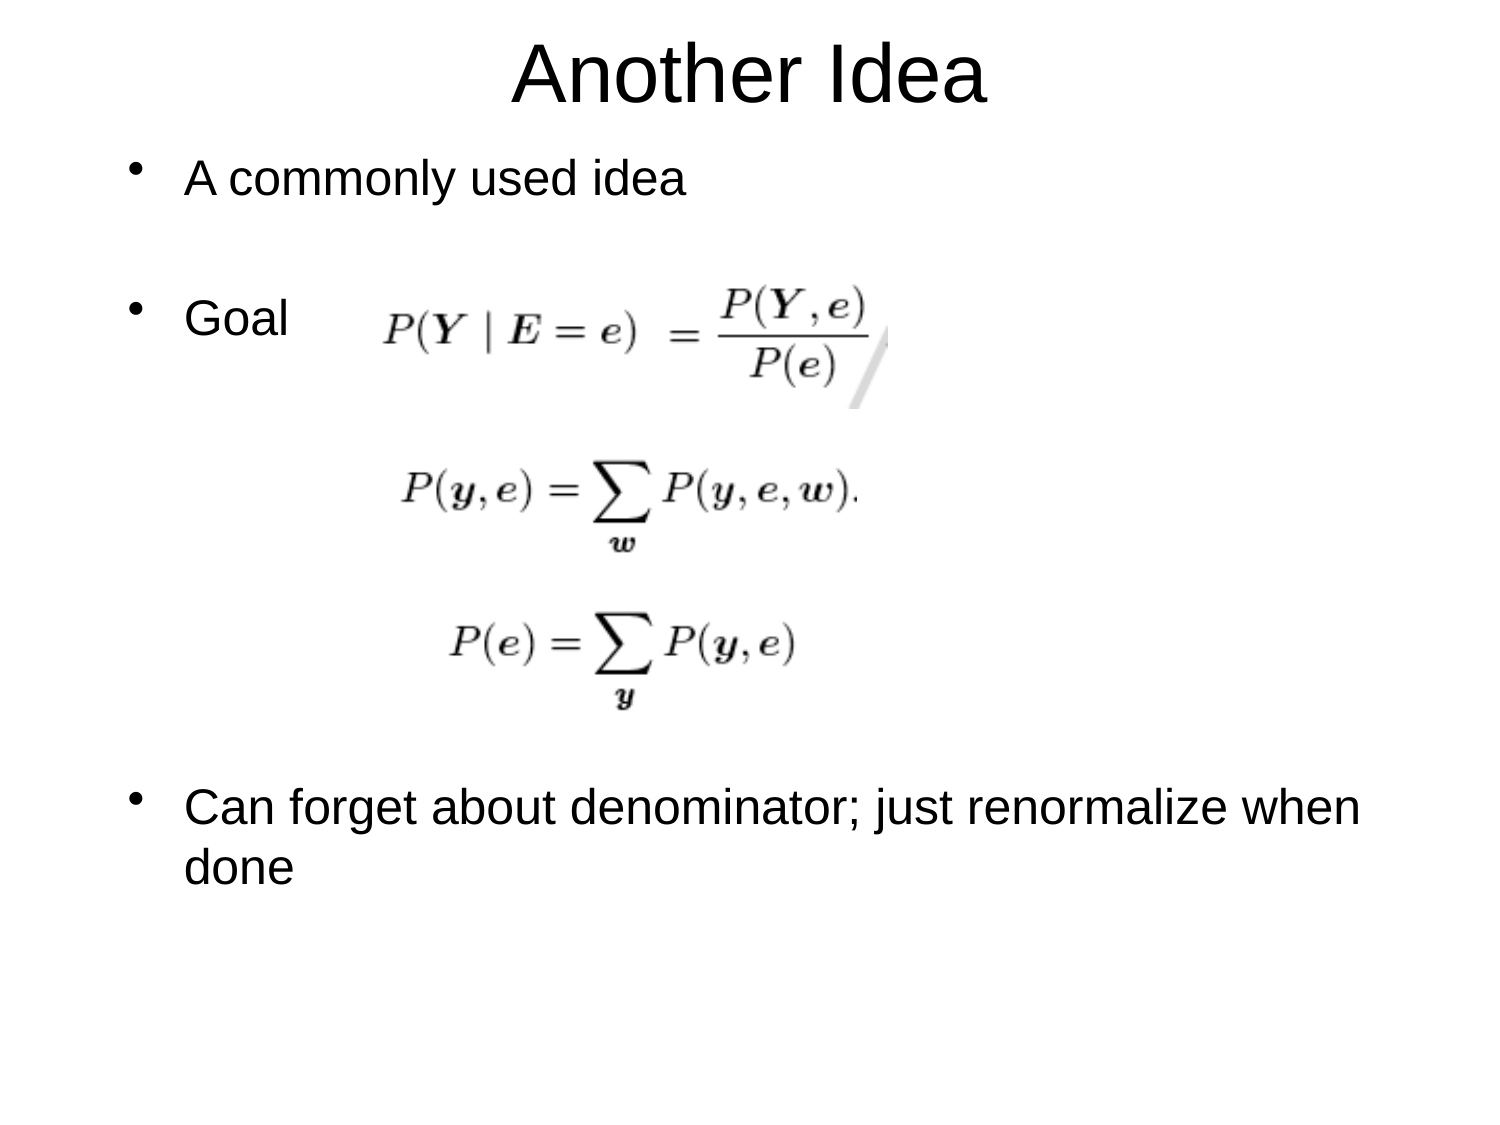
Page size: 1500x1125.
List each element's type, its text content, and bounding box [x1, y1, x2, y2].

picture [660, 262, 888, 409]
title Another Idea [112, 12, 1388, 126]
list A commonly used idea Goal Can forget about denominator; just renormalize when done [112, 137, 1388, 1001]
picture [374, 262, 649, 405]
picture [387, 426, 857, 563]
picture [433, 587, 801, 724]
